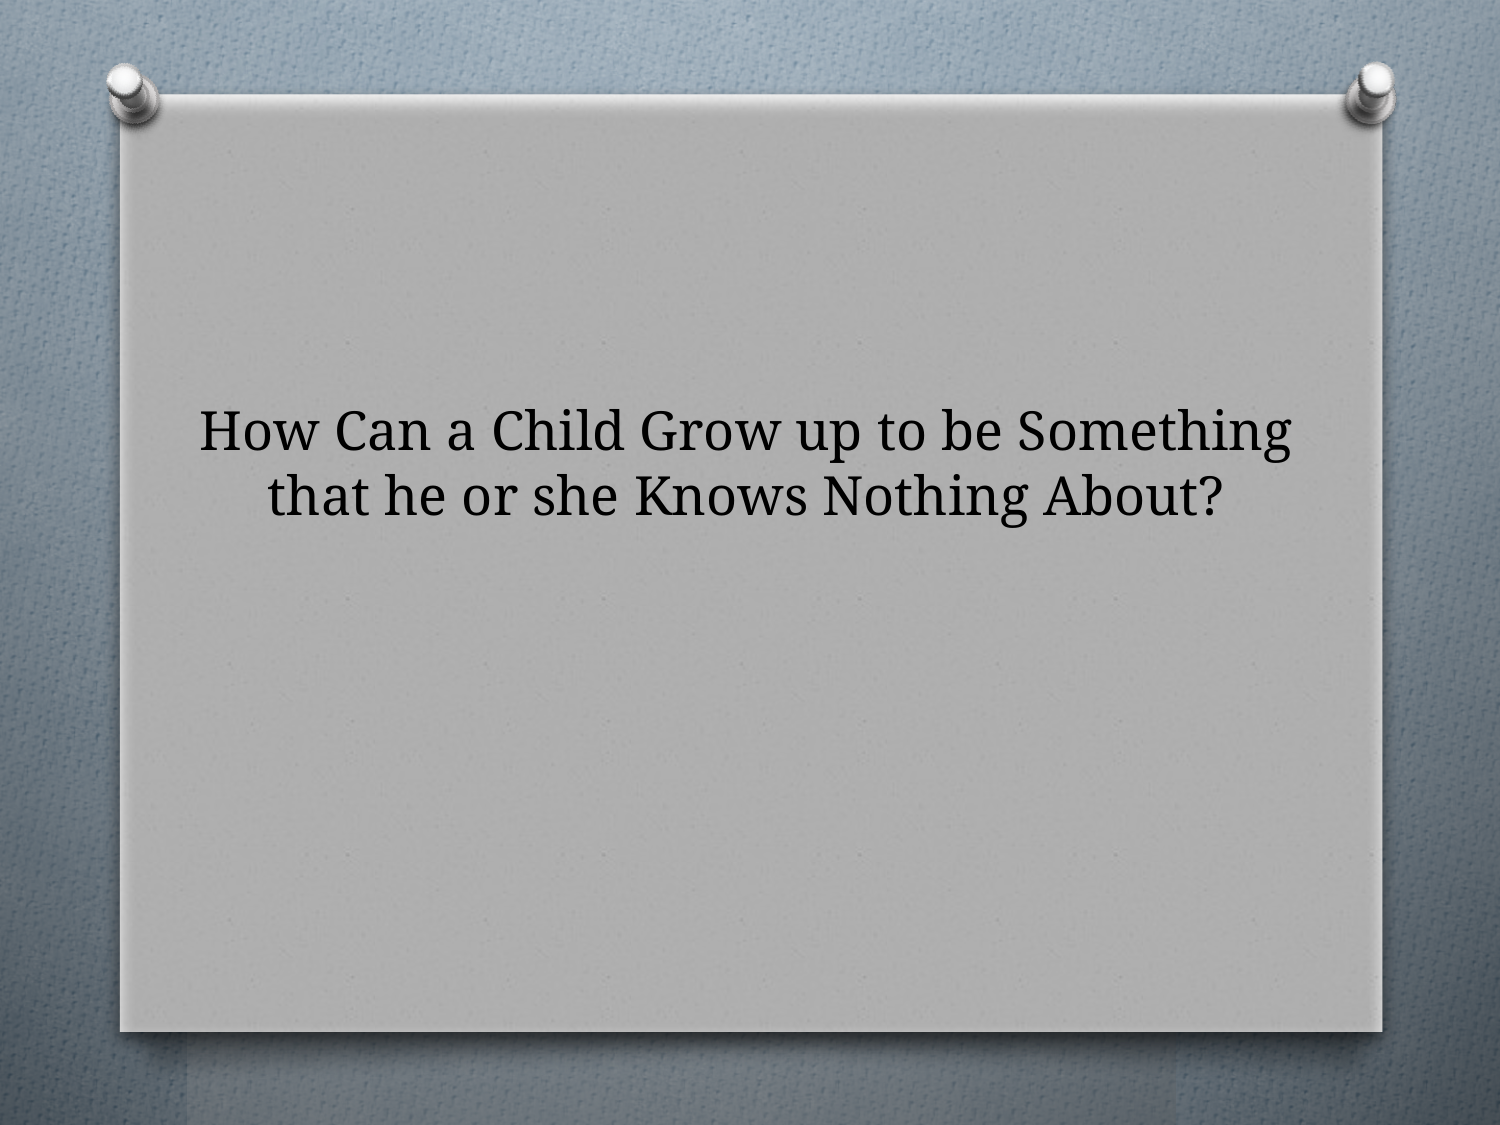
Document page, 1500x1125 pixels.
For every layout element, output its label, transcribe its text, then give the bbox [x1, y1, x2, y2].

picture [1317, 35, 1439, 156]
title How Can a Child Grow up to be Something that he or she Knows Nothing About? [174, 362, 1318, 560]
picture [75, 29, 198, 153]
